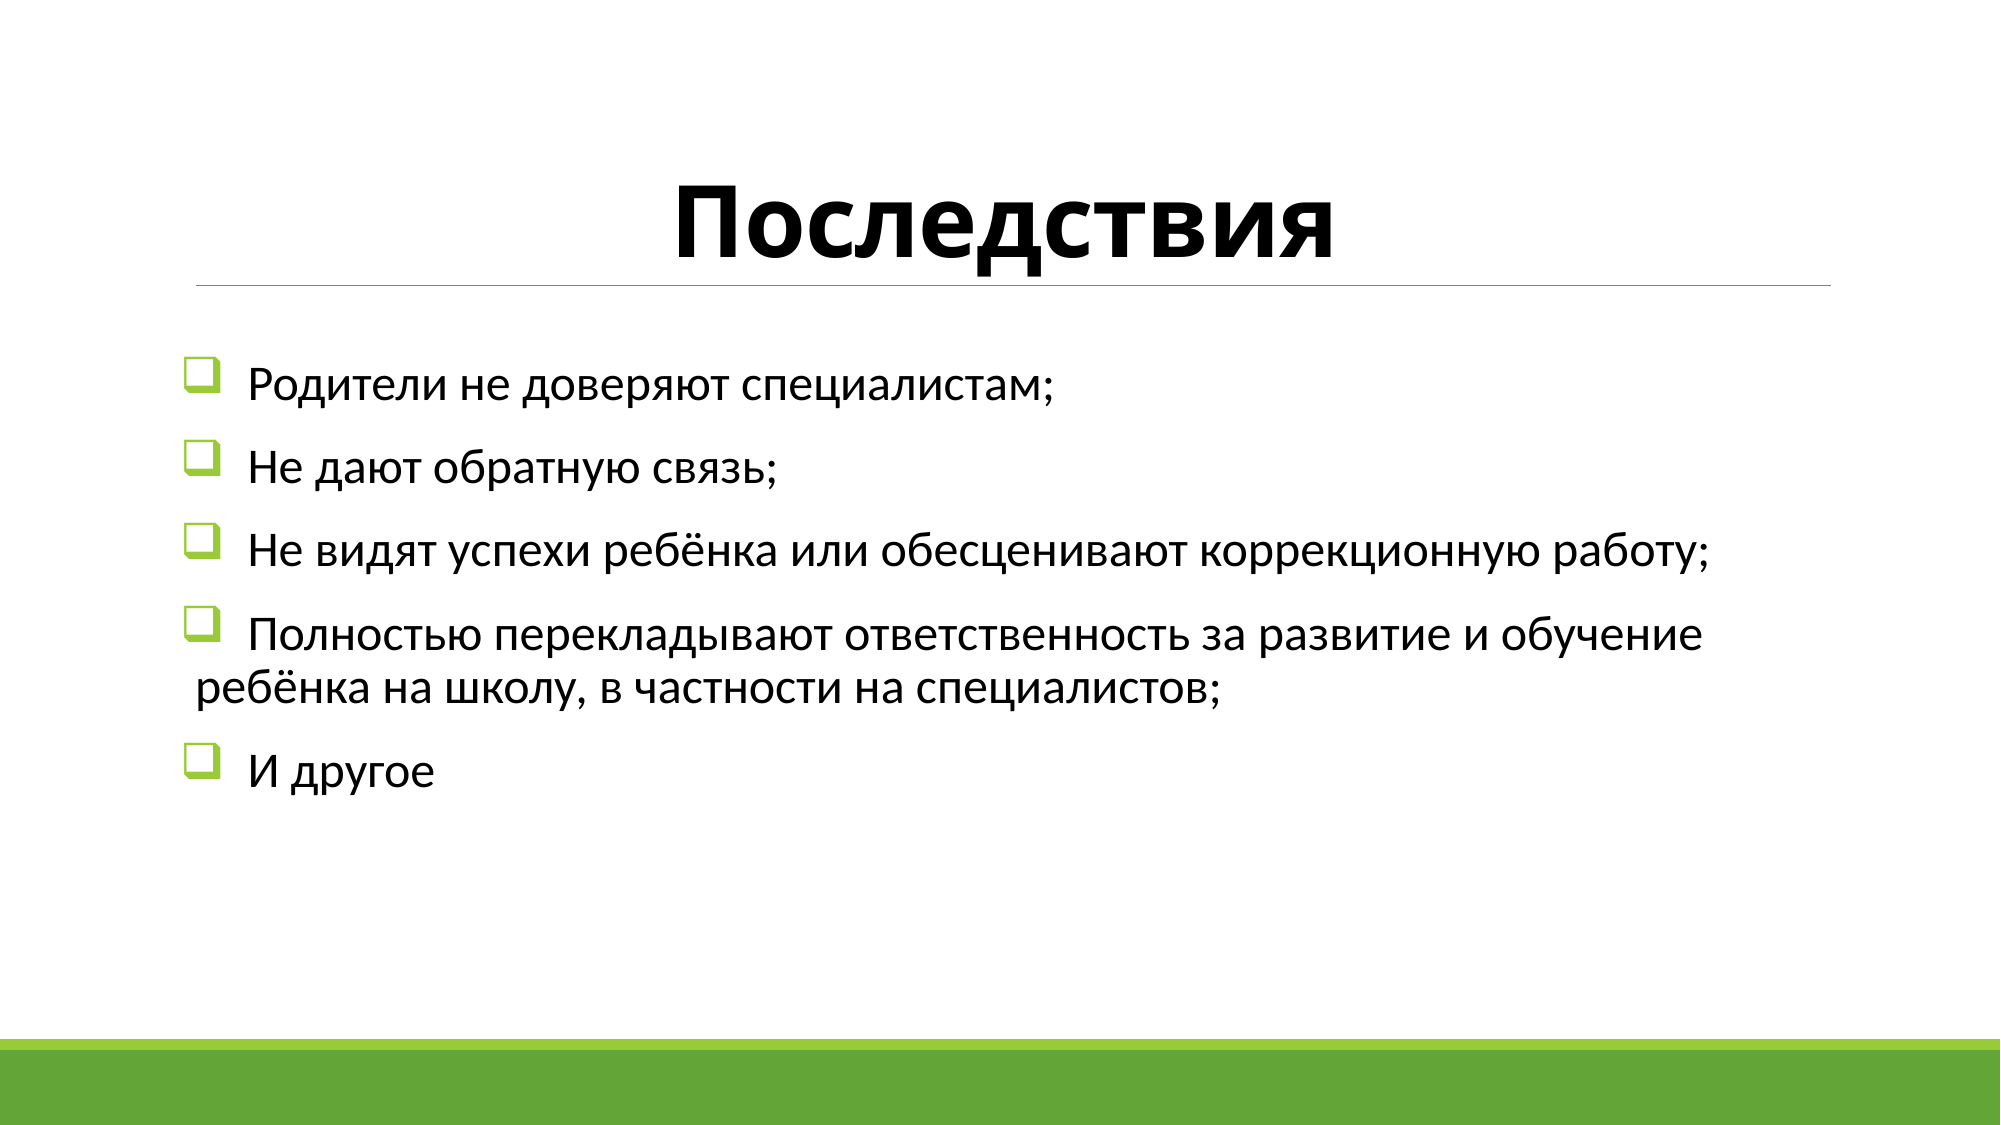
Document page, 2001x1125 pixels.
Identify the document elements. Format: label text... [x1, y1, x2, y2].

title Последствия [180, 47, 1830, 285]
list Родители не доверяют специалистам; Не дают обратную связь; Не видят успехи ребёнка или обесценивают коррекционную работу; Полностью перекладывают ответственность за развитие и обучение ребёнка на школу, в частности на специалистов; И другое [180, 349, 1830, 1010]
